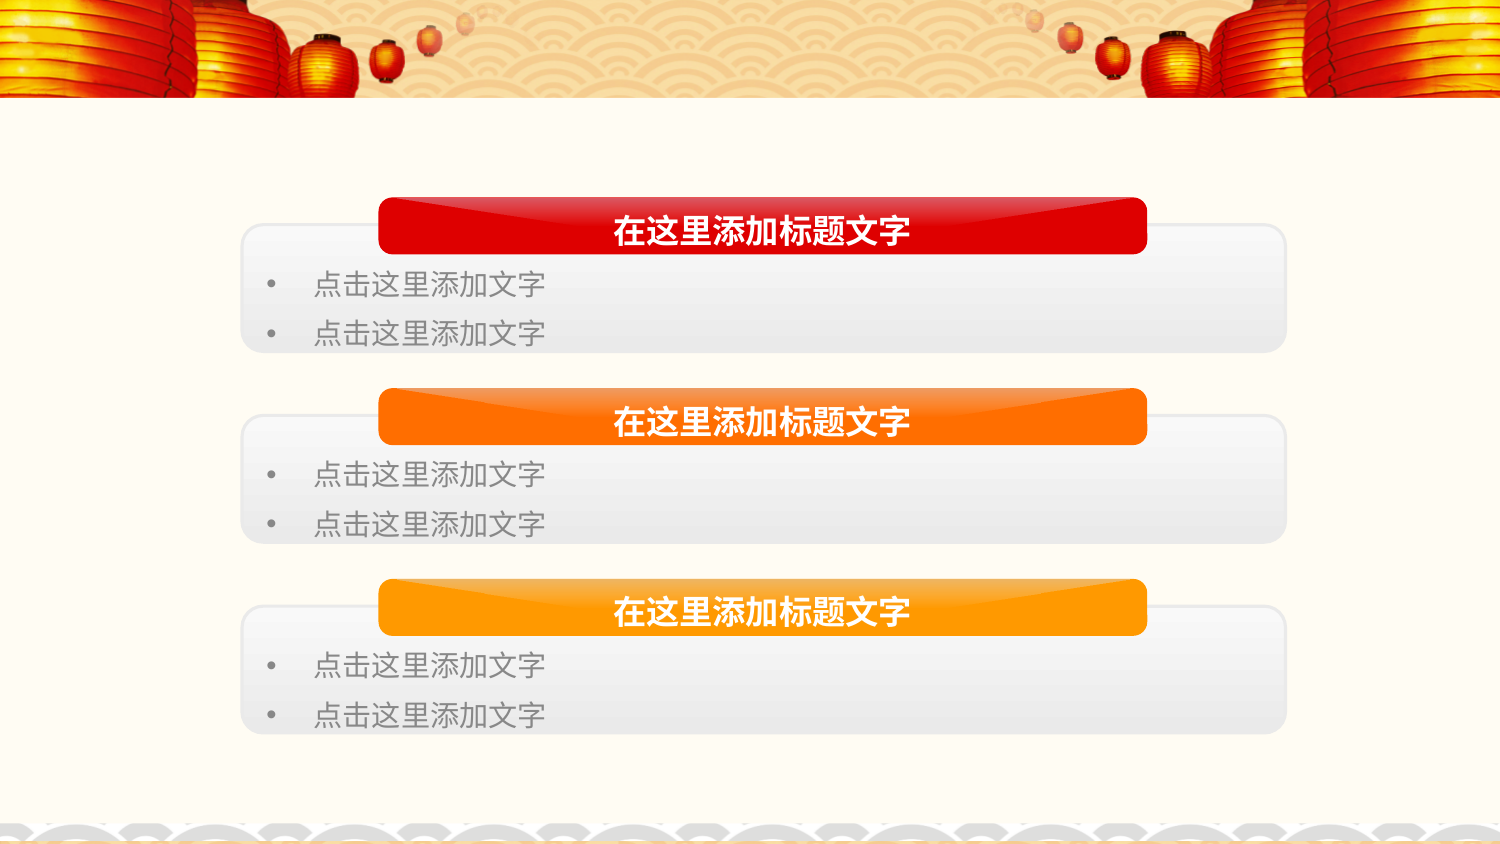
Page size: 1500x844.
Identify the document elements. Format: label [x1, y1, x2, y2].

text_box [378, 197, 1148, 259]
picture [0, 824, 1500, 844]
text_box [241, 224, 1286, 363]
text_box [241, 415, 1286, 553]
picture [0, 0, 1500, 97]
text_box [241, 606, 1286, 744]
text_box [378, 388, 1148, 450]
text_box [378, 578, 1148, 640]
